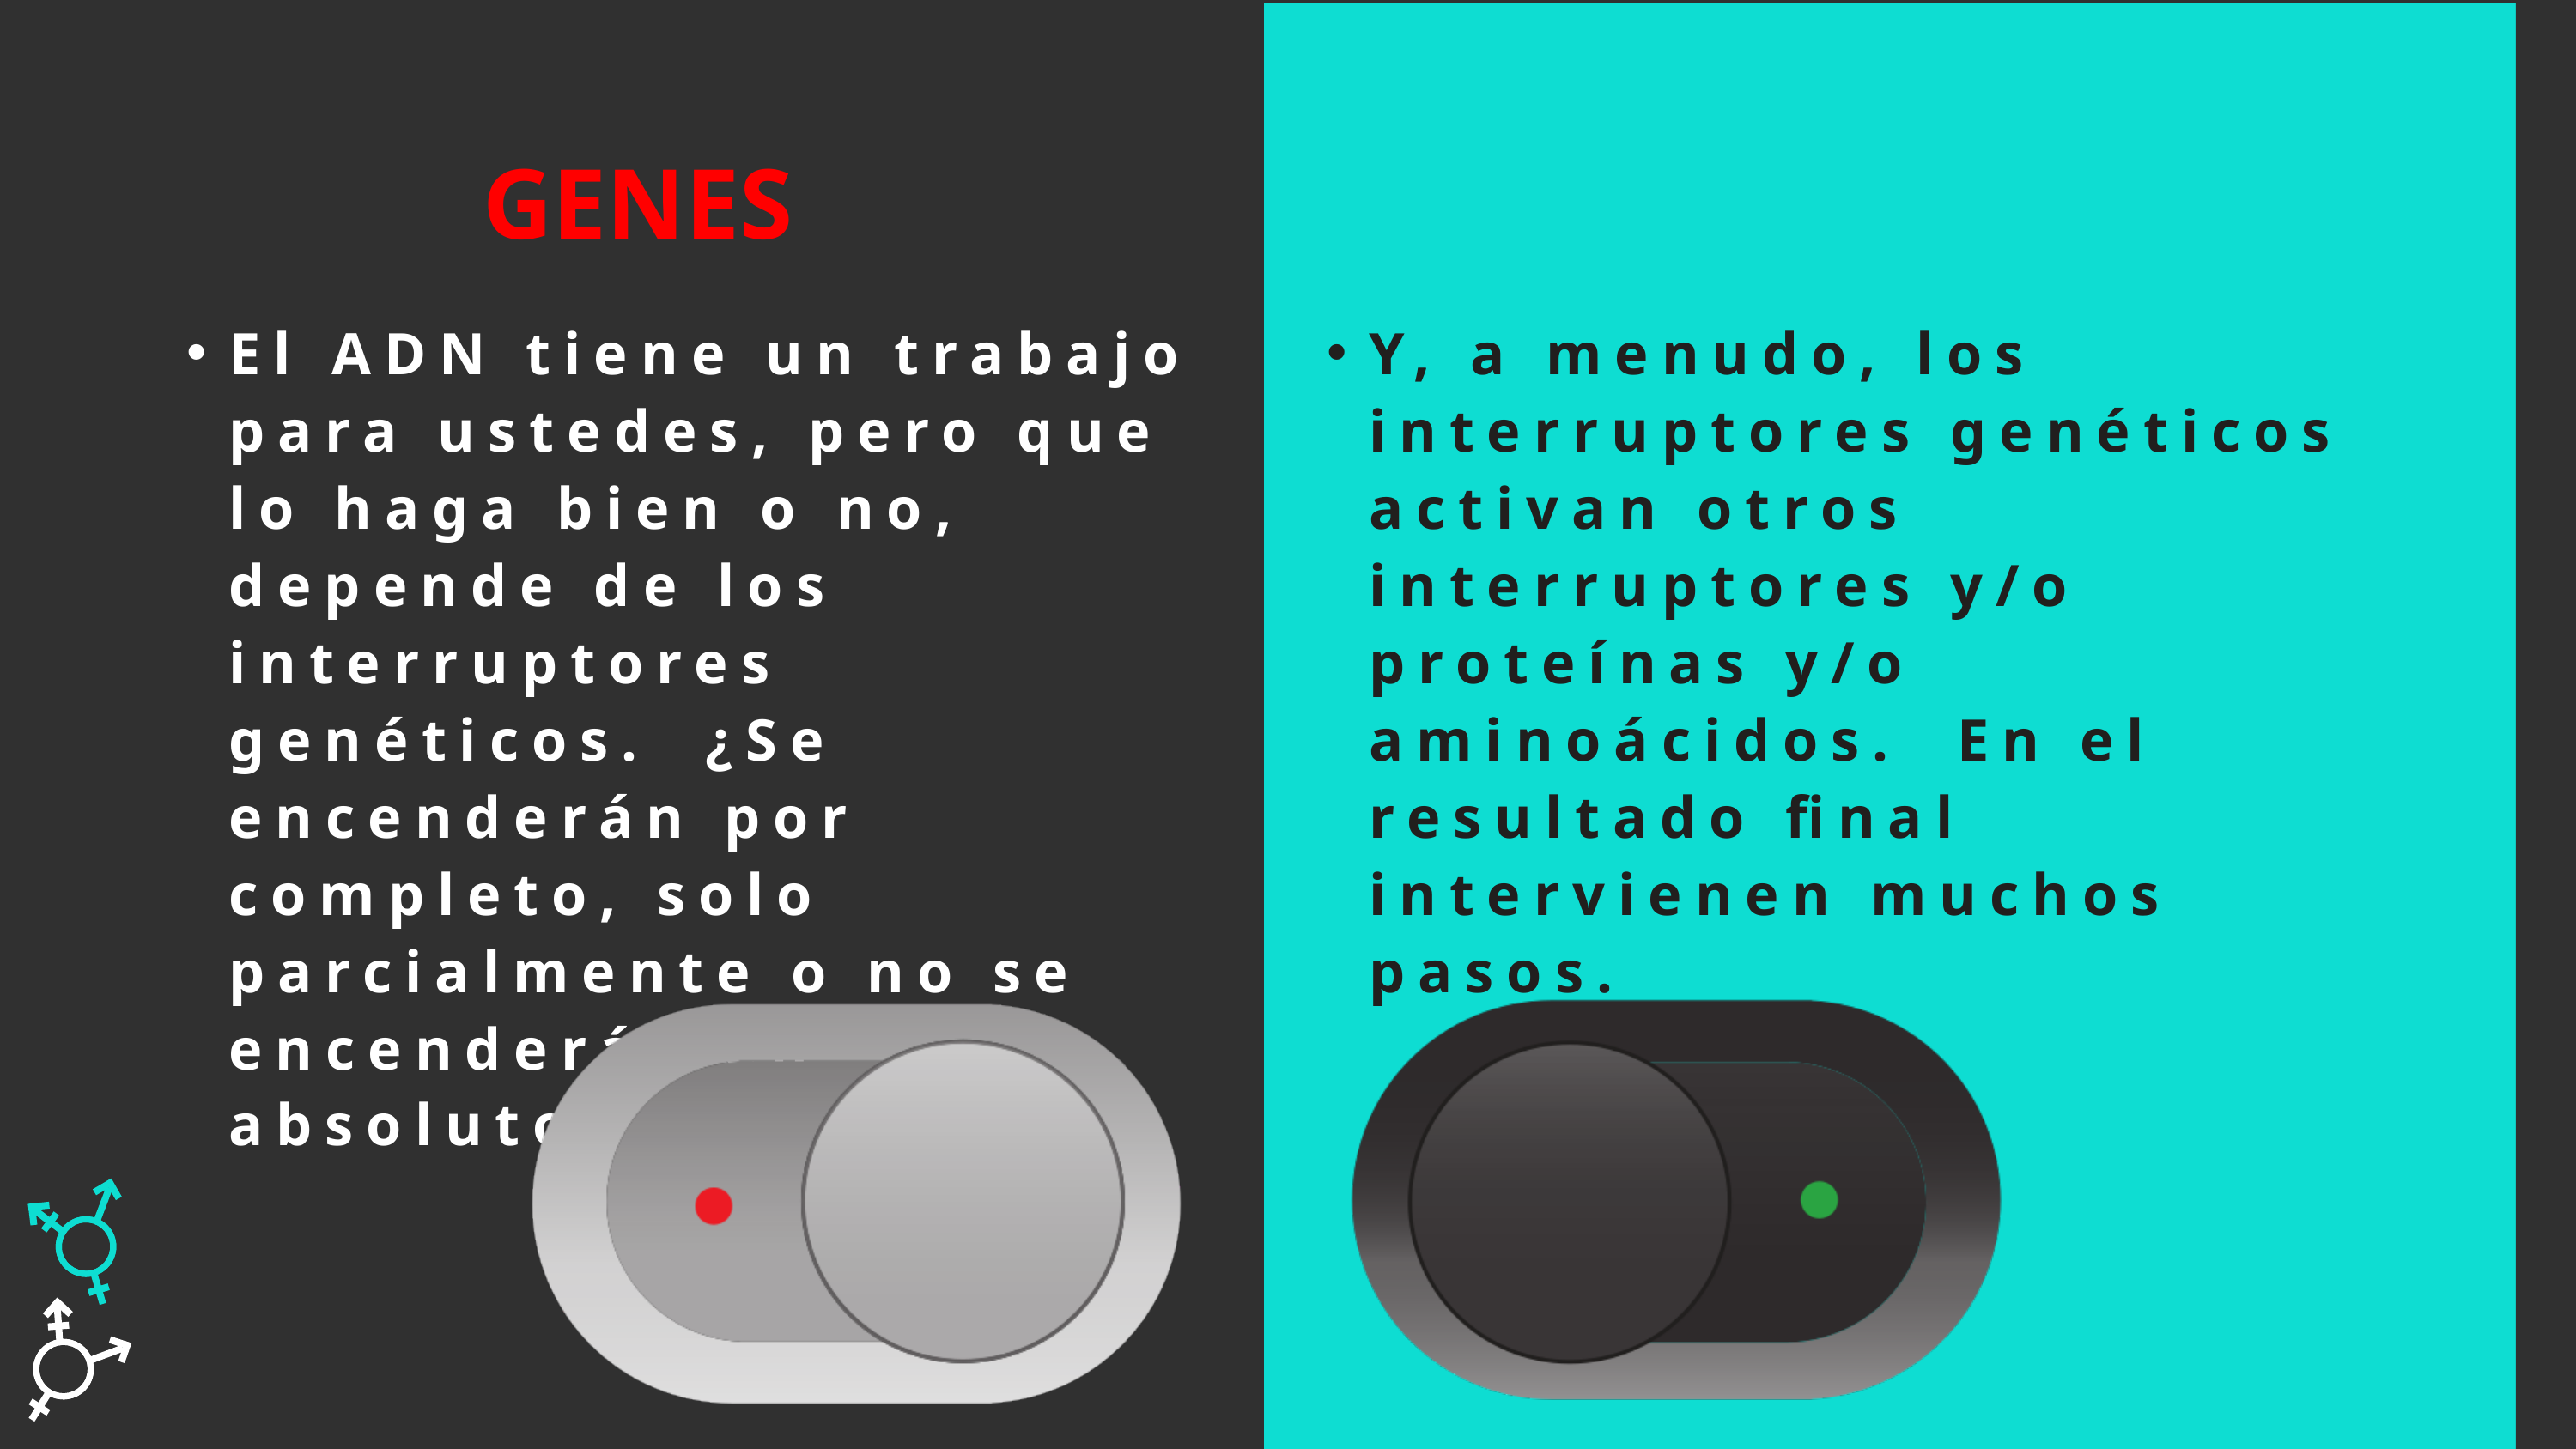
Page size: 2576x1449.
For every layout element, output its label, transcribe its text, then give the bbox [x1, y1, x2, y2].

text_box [6, 1152, 151, 1302]
text_box GENES [470, 136, 806, 264]
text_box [1, 1276, 145, 1426]
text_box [1263, 2, 2576, 1449]
picture [276, 620, 2257, 1449]
text_box El ADN tiene un trabajo para ustedes, pero que lo haga bien o no, depende de los interruptores genéticos. ¿Se encenderán por completo, solo parcialmente o no se encenderán en absoluto? [144, 308, 1222, 1159]
